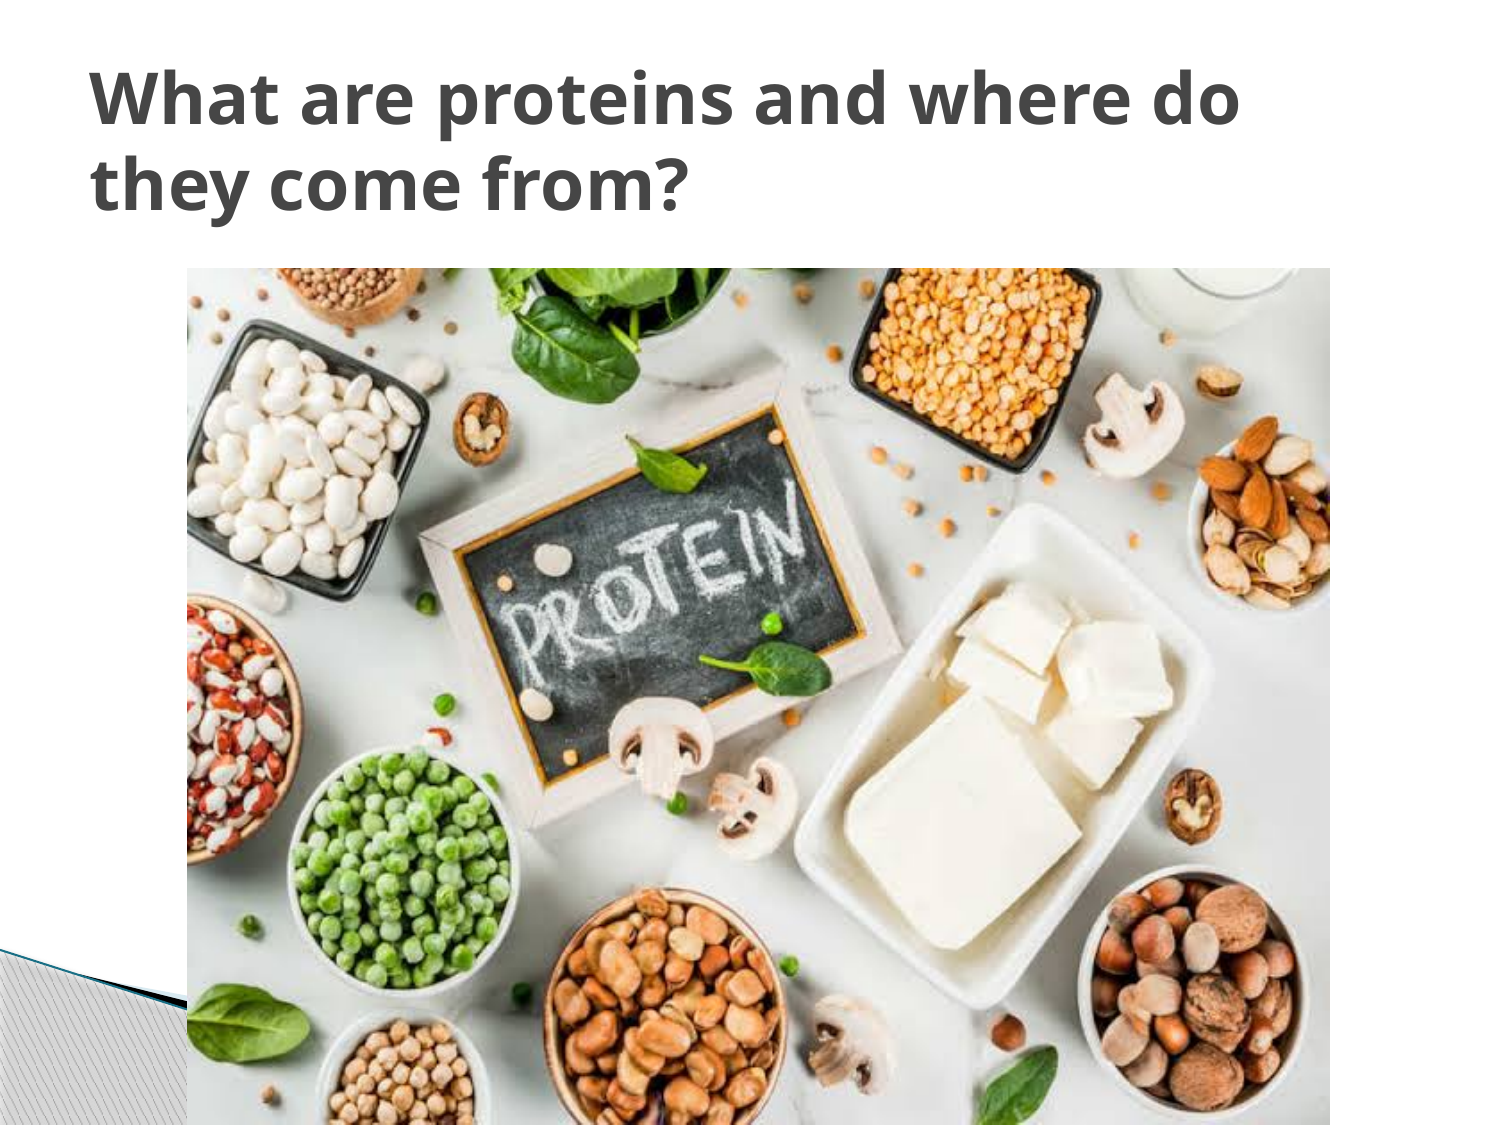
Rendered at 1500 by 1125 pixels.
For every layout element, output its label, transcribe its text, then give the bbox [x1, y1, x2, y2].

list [187, 267, 1331, 1125]
title What are proteins and where do they come from? [75, 45, 1425, 233]
